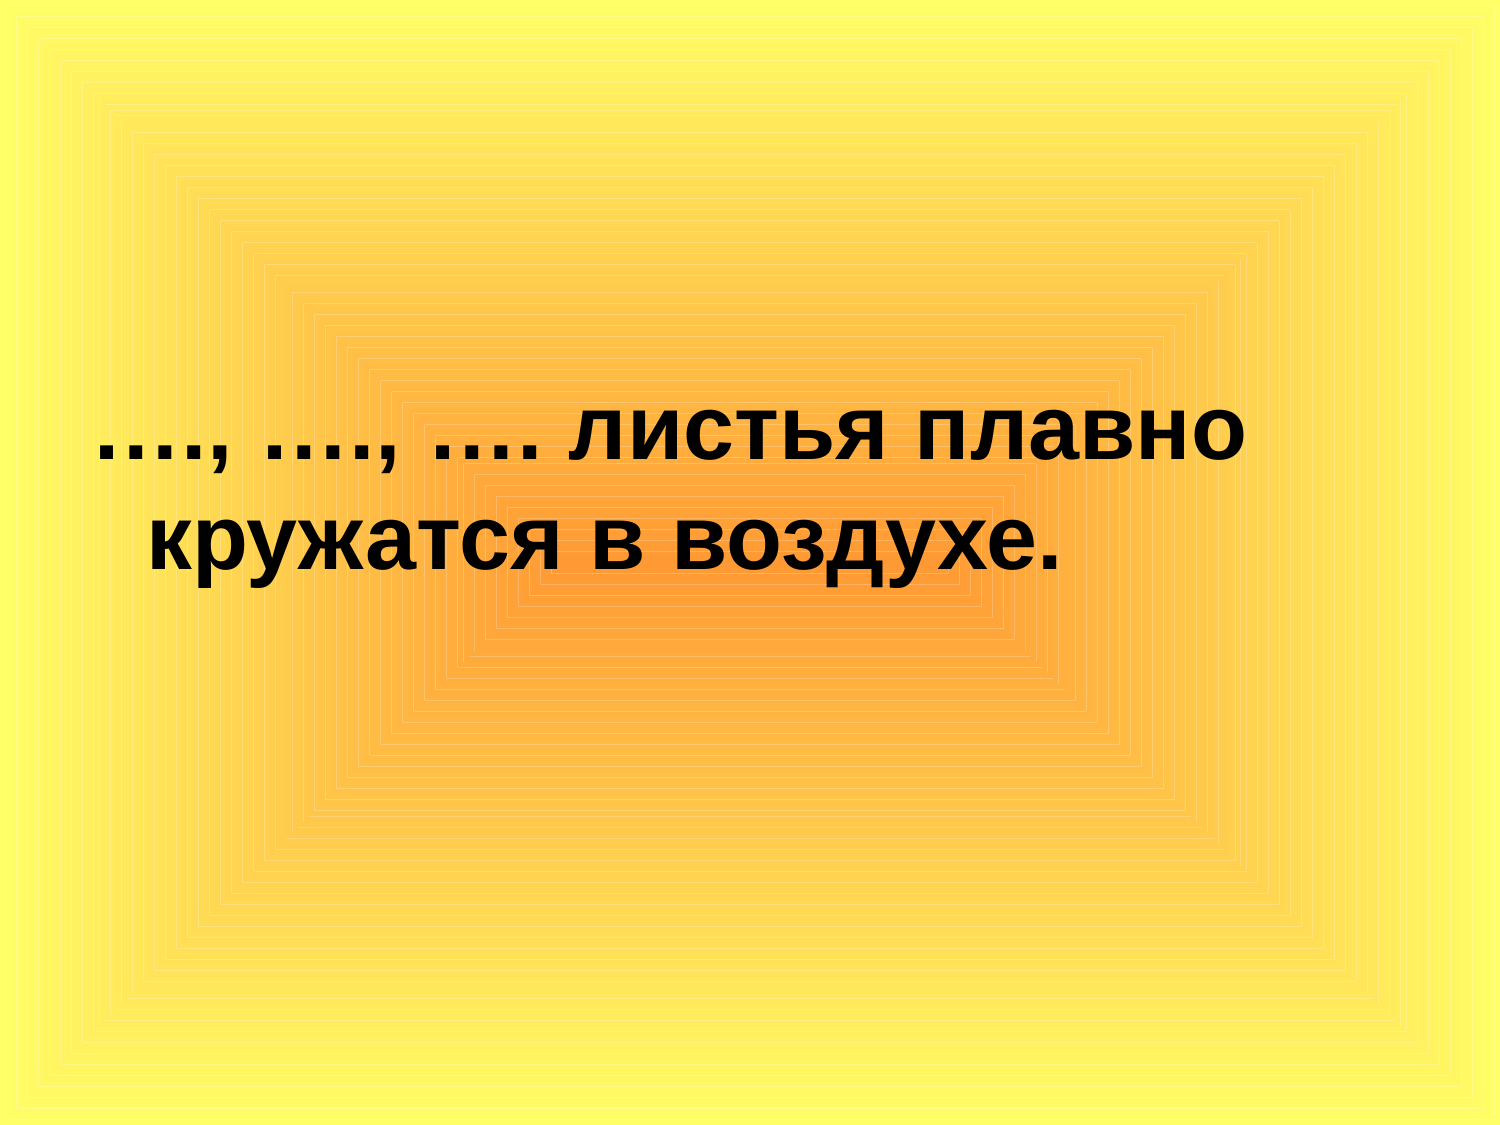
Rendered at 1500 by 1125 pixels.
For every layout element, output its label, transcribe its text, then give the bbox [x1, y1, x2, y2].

list …., …., …. листья плавно кружатся в воздухе. [74, 262, 1426, 1006]
